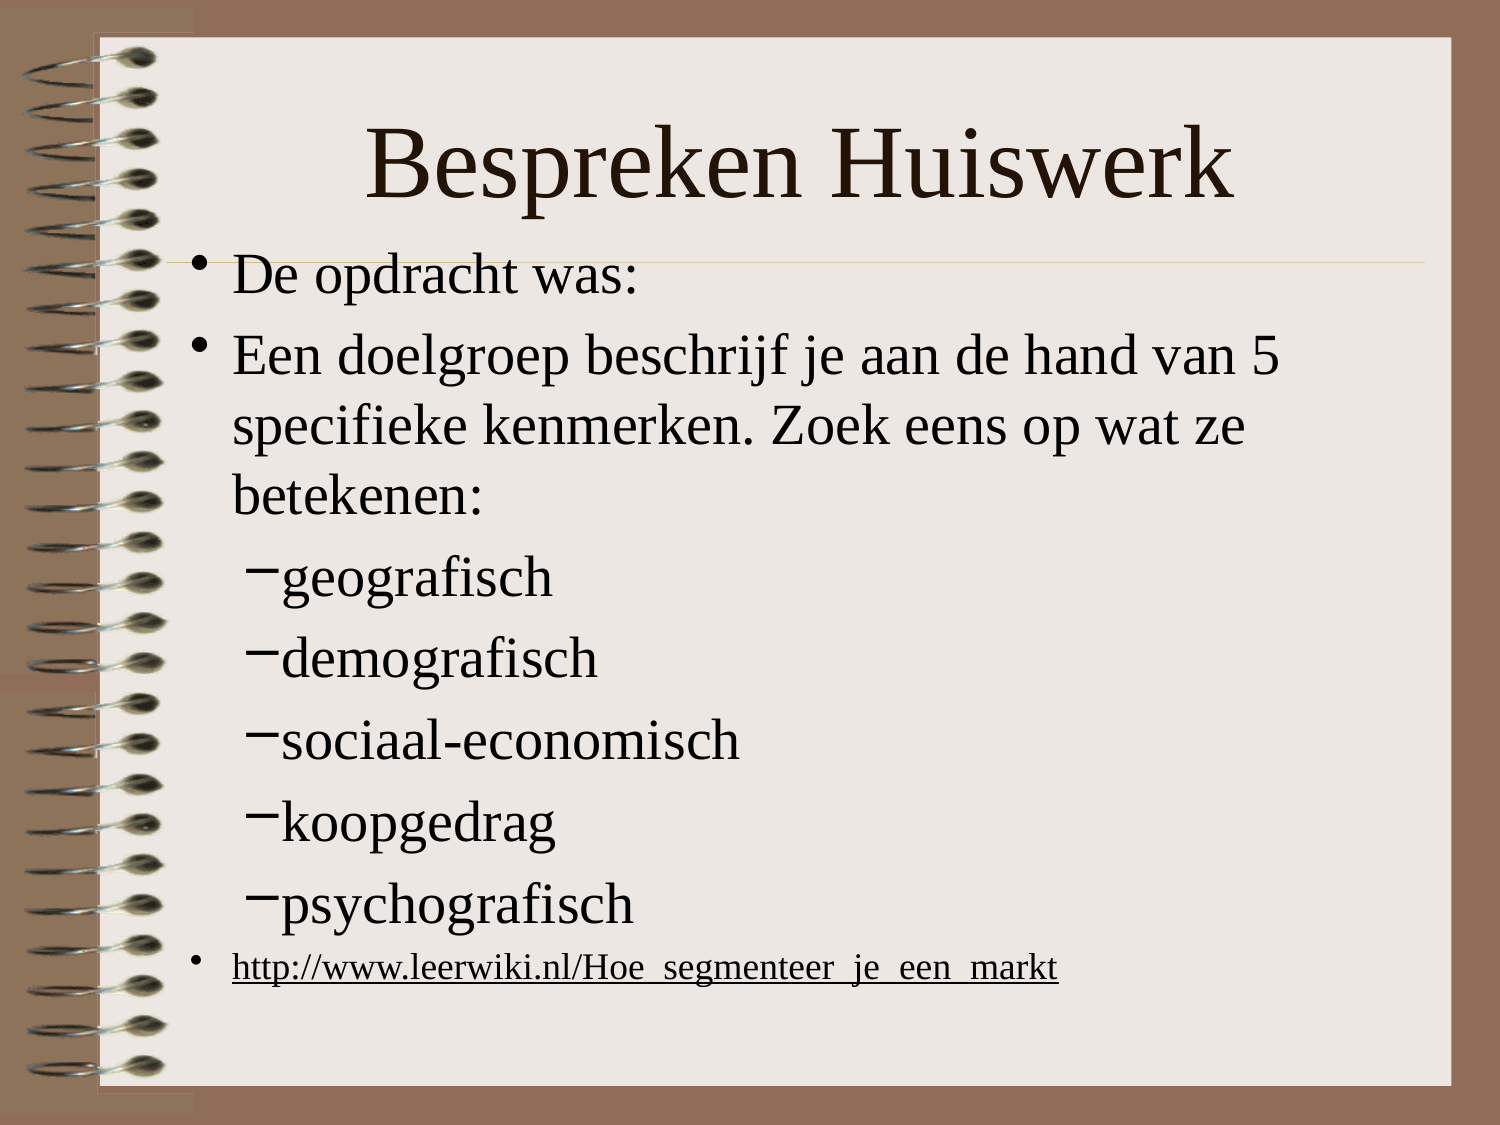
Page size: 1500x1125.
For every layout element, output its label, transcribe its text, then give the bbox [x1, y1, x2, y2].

picture [0, 8, 194, 674]
picture [0, 692, 194, 1115]
list De opdracht was: Een doelgroep beschrijf je aan de hand van 5 specifieke kenmerken. Zoek eens op wat ze betekenen: geografisch demografisch sociaal-economisch koopgedrag psychografisch http://www.leerwiki.nl/Hoe_segmenteer_je_een_markt [174, 227, 1425, 1037]
title Bespreken Huiswerk [174, 62, 1425, 227]
